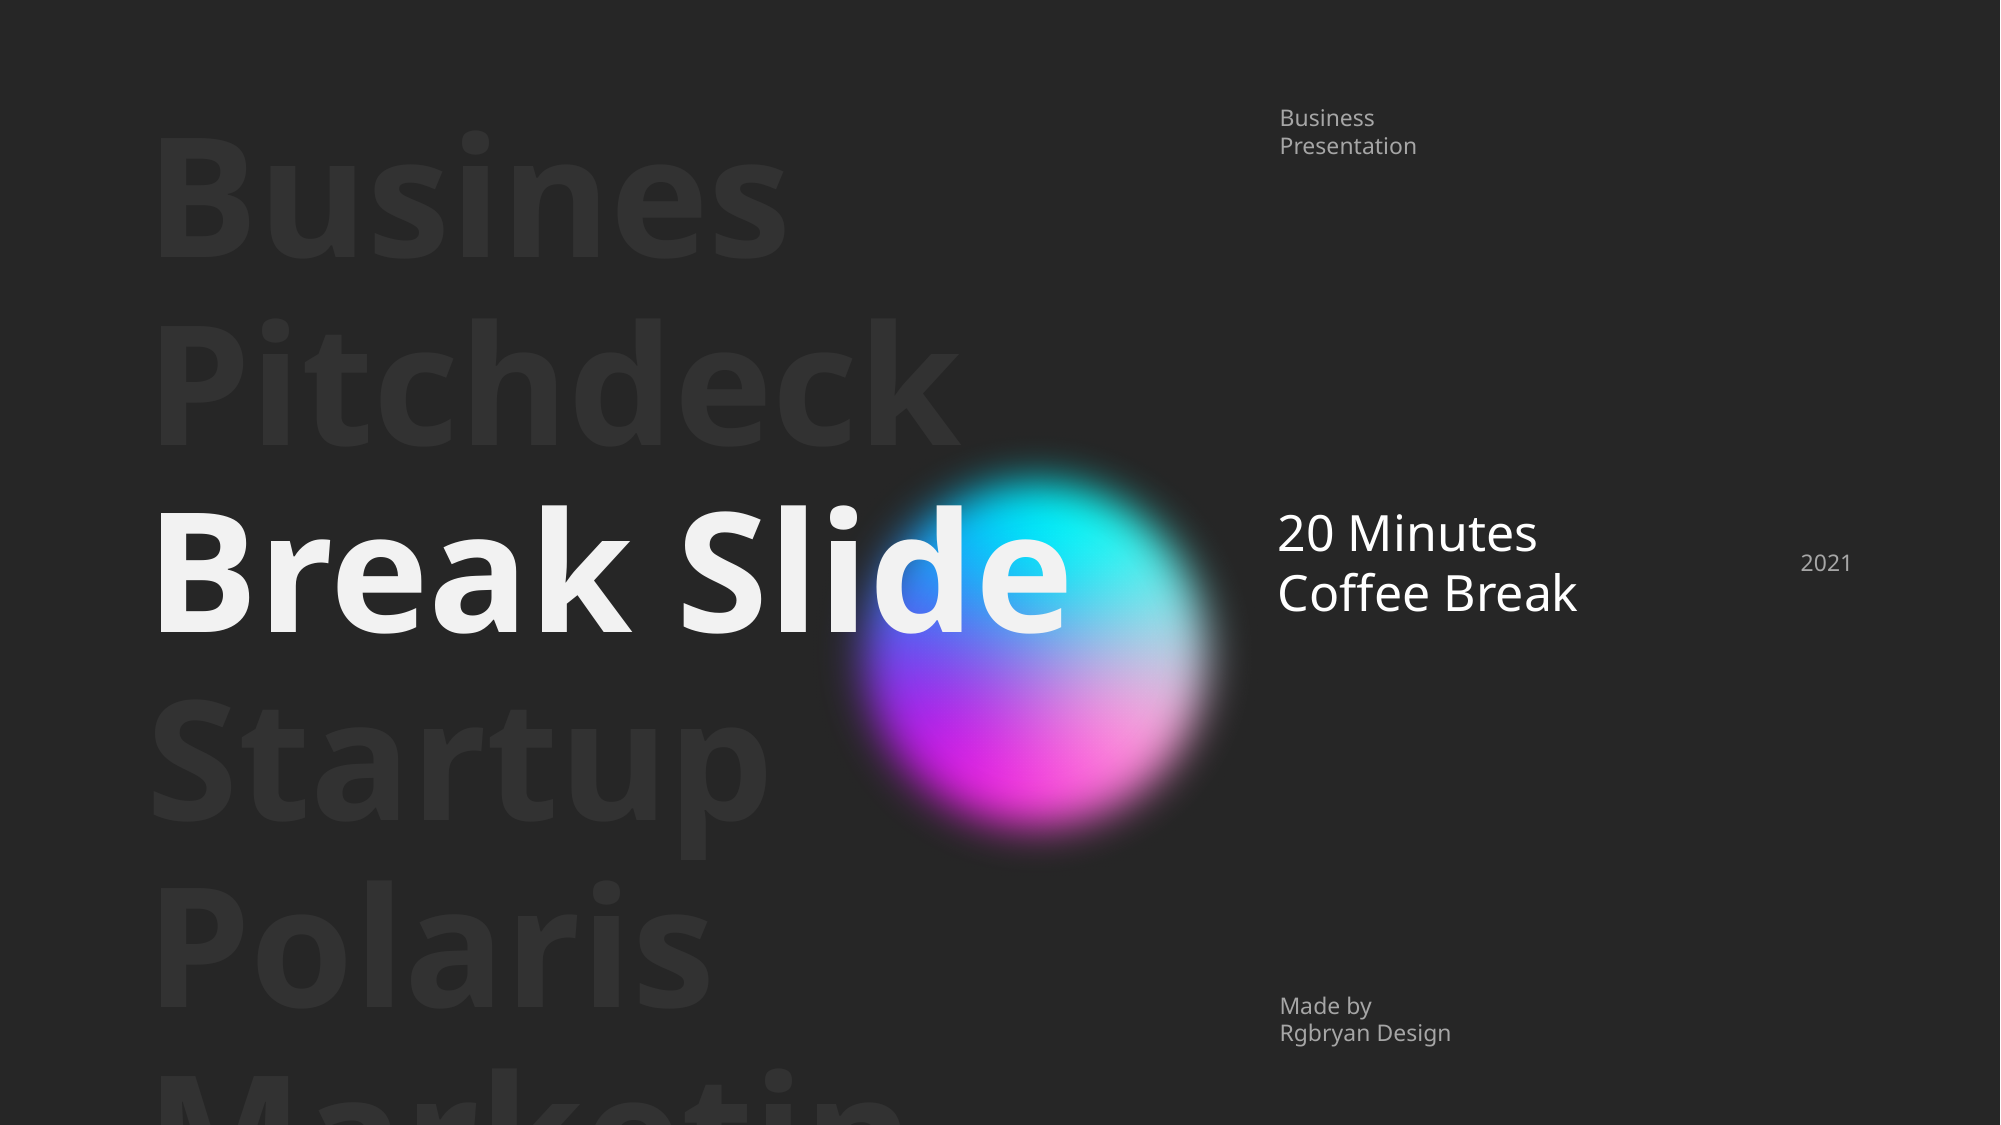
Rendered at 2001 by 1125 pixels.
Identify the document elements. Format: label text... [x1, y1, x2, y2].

text_box Busines Pitchdeck Break Slide Startup Polaris Marketin [131, 96, 1153, 1125]
picture [807, 426, 1264, 882]
text_box 2021 [1639, 541, 1869, 584]
text_box 20 Minutes Coffee Break [1264, 494, 1634, 629]
text_box Business Presentation [1264, 96, 1494, 166]
text_box Made by Rgbryan Design [1264, 983, 1494, 1054]
